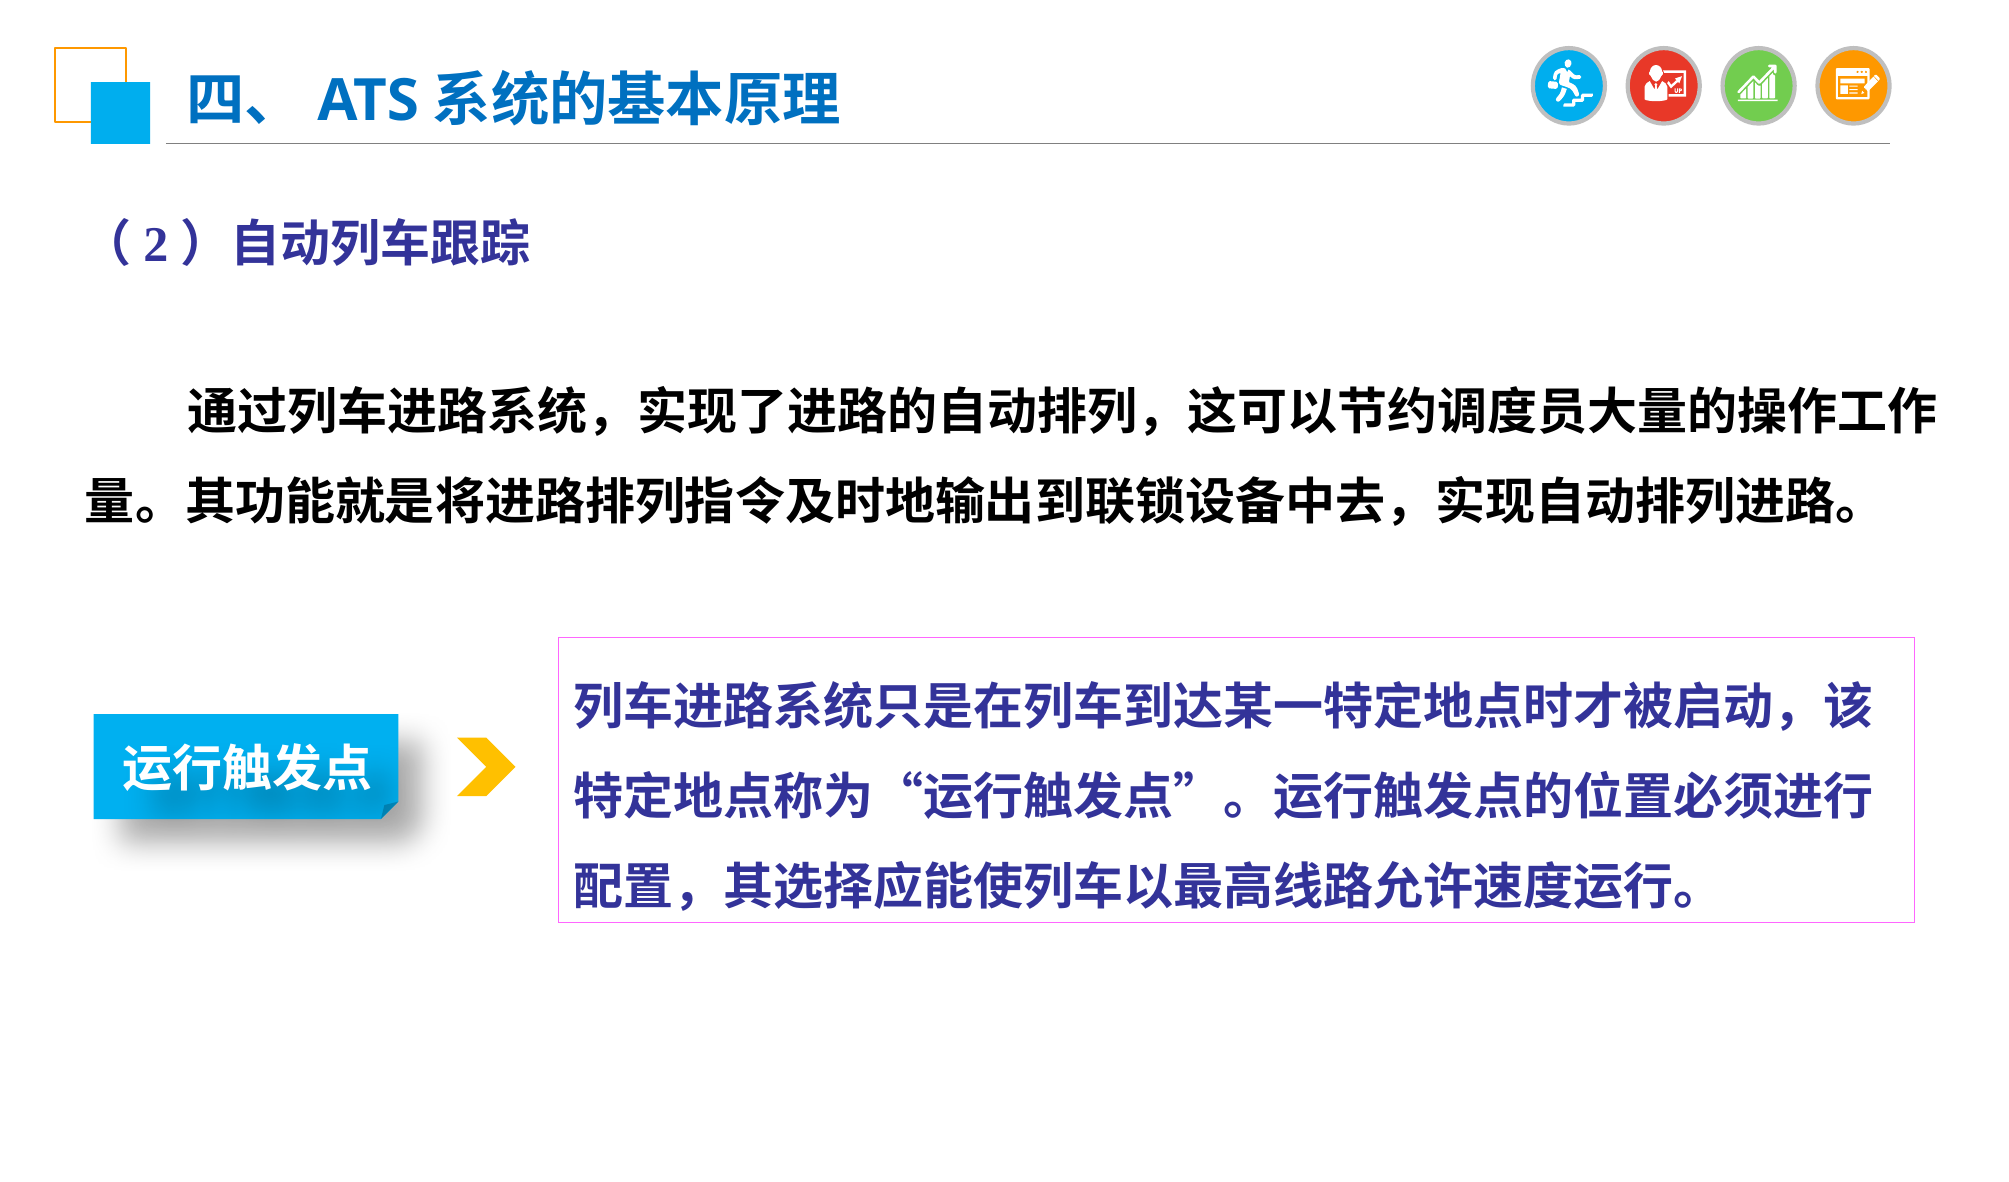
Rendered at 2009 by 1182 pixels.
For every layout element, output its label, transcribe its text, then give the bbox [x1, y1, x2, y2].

text_box [456, 737, 516, 797]
text_box 列车进路系统只是在列车到达某一特定地点时才被启动，该特定地点称为“运行触发点”。运行触发点的位置必须进行配置，其选择应能使列车以最高线路允许速度运行。 [558, 637, 1915, 923]
text_box 通过列车进路系统，实现了进路的自动排列，这可以节约调度员大量的操作工作量。其功能就是将进路排列指令及时地输出到联锁设备中去，实现自动排列进路。 [70, 342, 1954, 537]
text_box 四、ATS系统的基本原理 [166, 51, 862, 142]
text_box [93, 713, 399, 832]
text_box （2）自动列车跟踪 [66, 203, 1426, 279]
